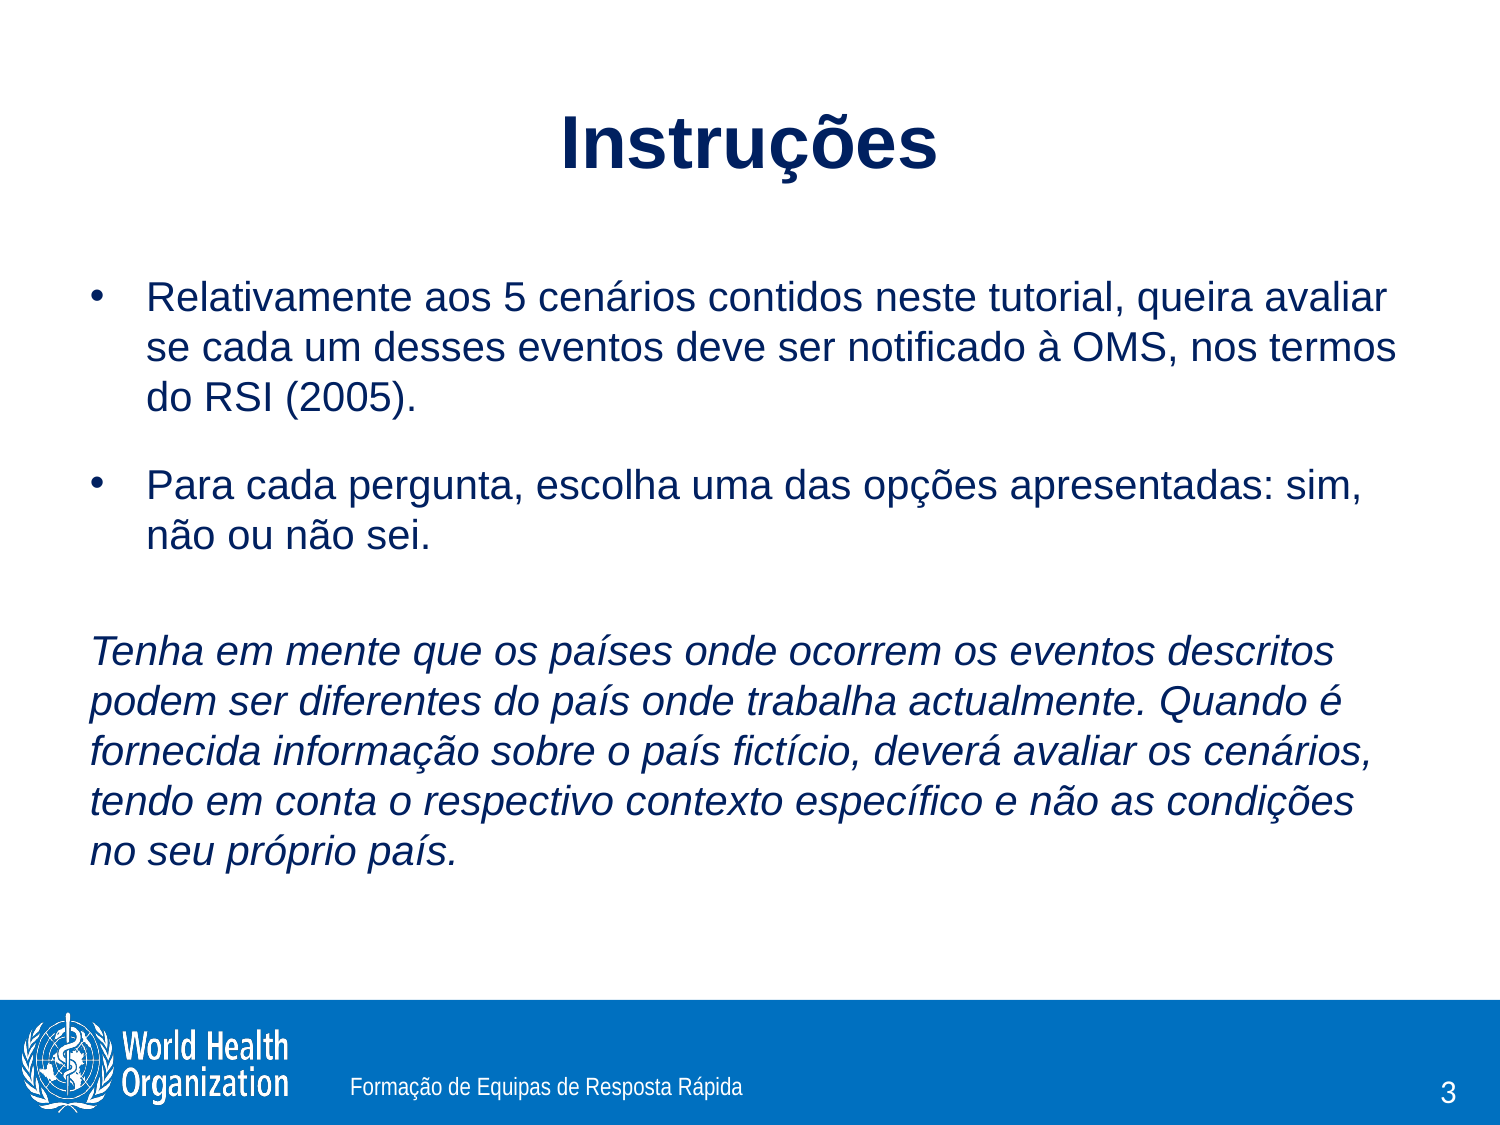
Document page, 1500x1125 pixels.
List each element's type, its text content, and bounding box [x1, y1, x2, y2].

text_box Relativamente aos 5 cenários contidos neste tutorial, queira avaliar se cada um desses eventos deve ser notificado à OMS, nos termos do RSI (2005). Para cada pergunta, escolha uma das opções apresentadas: sim, não ou não sei. Tenha em mente que os países onde ocorrem os eventos descritos podem ser diferentes do país onde trabalha actualmente. Quando é fornecida informação sobre o país fictício, deverá avaliar os cenários, tendo em conta o respectivo contexto específico e não as condições no seu próprio país. [74, 262, 1425, 976]
picture [21, 1012, 288, 1113]
title Instruções [75, 45, 1425, 233]
